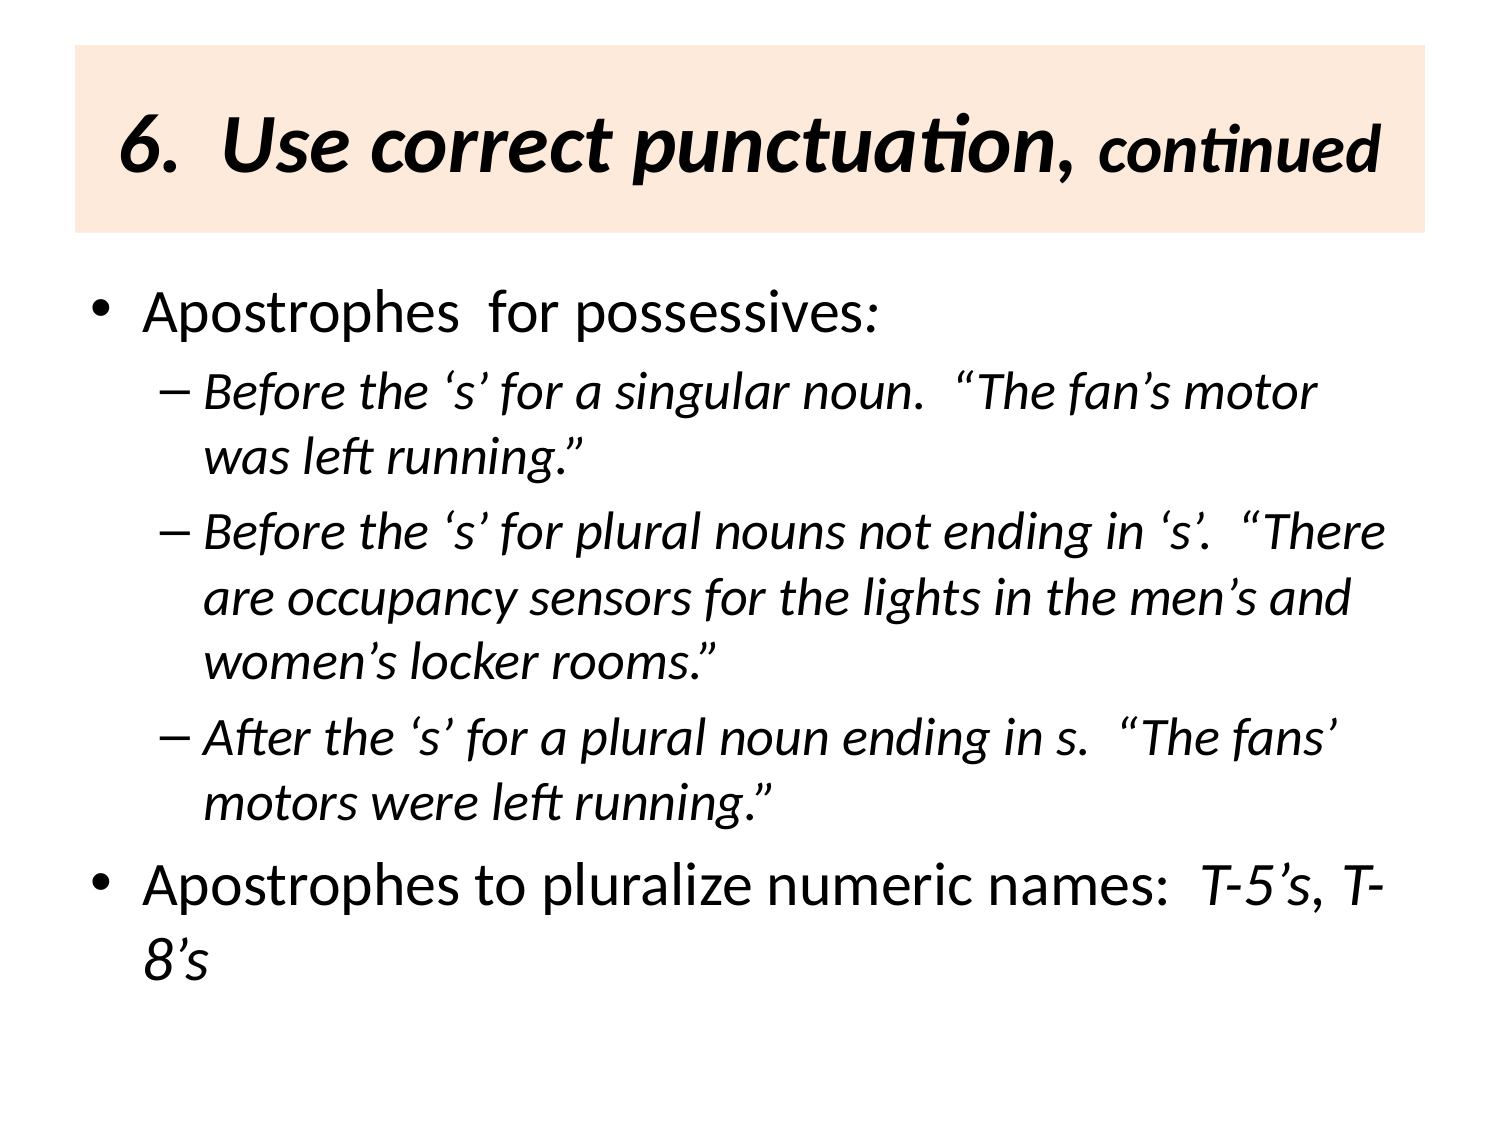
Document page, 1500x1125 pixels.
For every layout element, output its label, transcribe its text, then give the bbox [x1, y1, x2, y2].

list Apostrophes for possessives: Before the ‘s’ for a singular noun. “The fan’s motor was left running.” Before the ‘s’ for plural nouns not ending in ‘s’. “There are occupancy sensors for the lights in the men’s and women’s locker rooms.” After the ‘s’ for a plural noun ending in s. “The fans’ motors were left running.” Apostrophes to pluralize numeric names: T-5’s, T-8’s [75, 262, 1425, 1005]
title 6. Use correct punctuation, continued [75, 45, 1425, 233]
